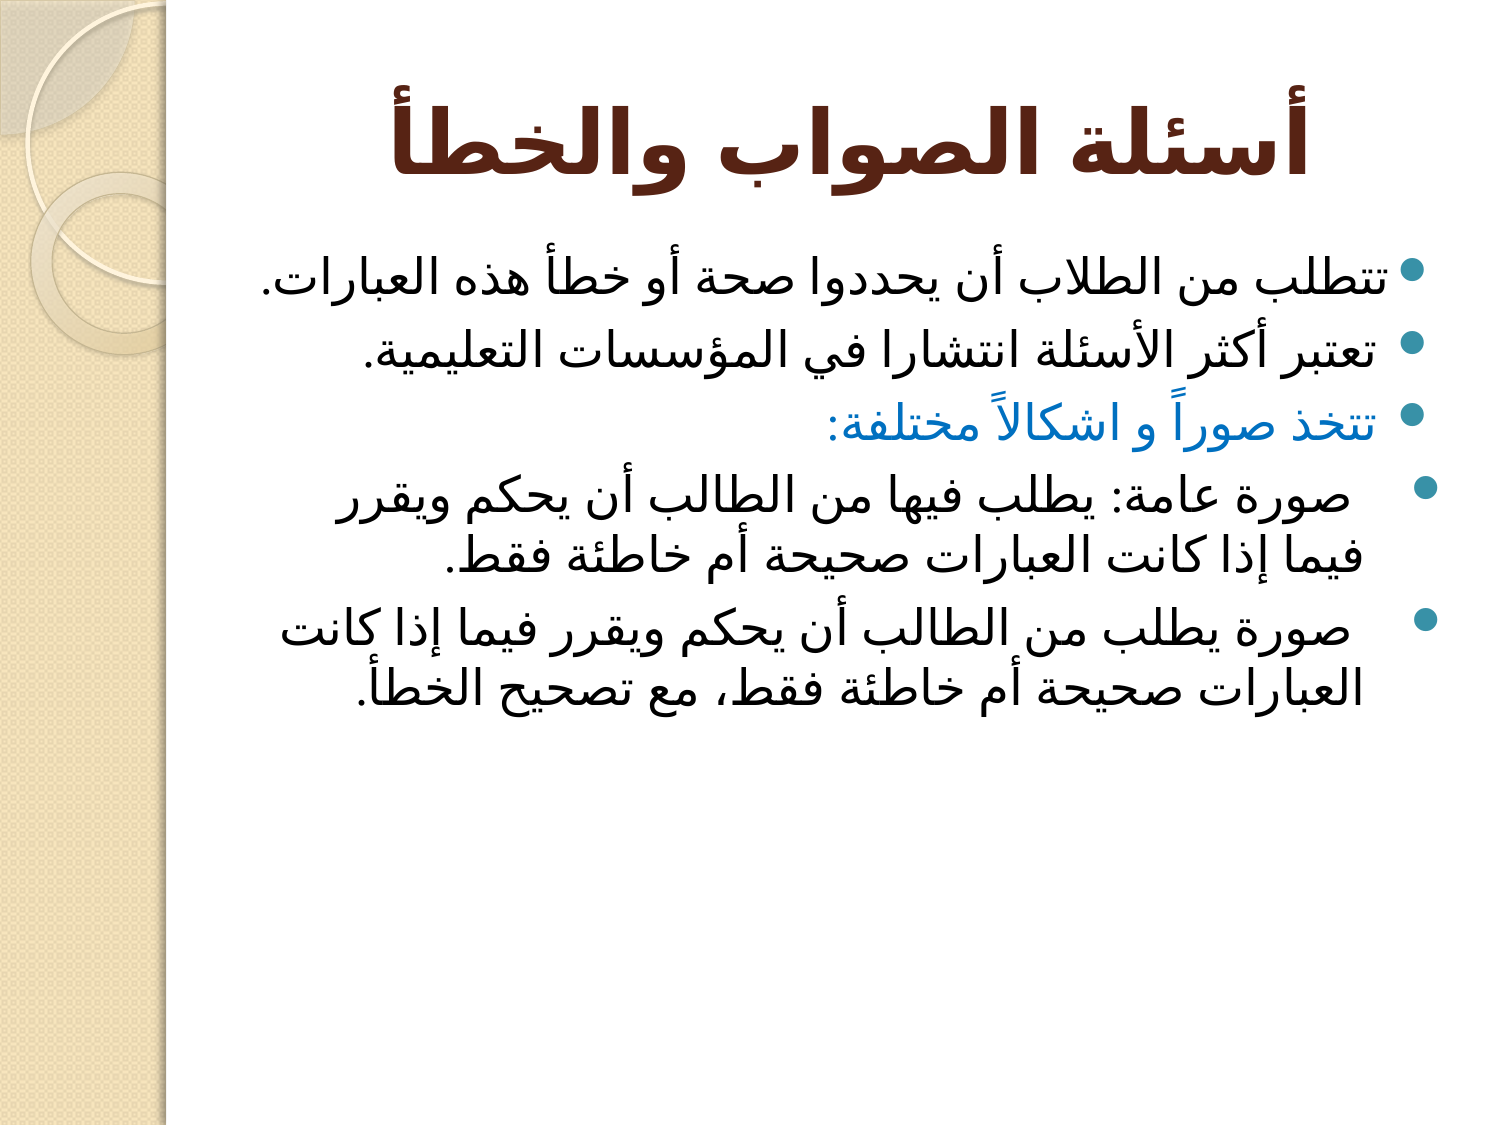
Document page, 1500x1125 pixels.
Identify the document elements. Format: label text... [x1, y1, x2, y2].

title أسئلة الصواب والخطأ [235, 45, 1466, 233]
list تتطلب من الطلاب أن يحددوا صحة أو خطأ هذه العبارات. تعتبر أكثر الأسئلة انتشارا في المؤسسات التعليمية. تتخذ صوراً و اشكالاً مختلفة: صورة عامة: يطلب فيها من الطالب أن يحكم ويقرر فيما إذا كانت العبارات صحيحة أم خاطئة فقط. صورة يطلب من الطالب أن يحكم ويقرر فيما إذا كانت العبارات صحيحة أم خاطئة فقط، مع تصحيح الخطأ. [235, 237, 1466, 1025]
